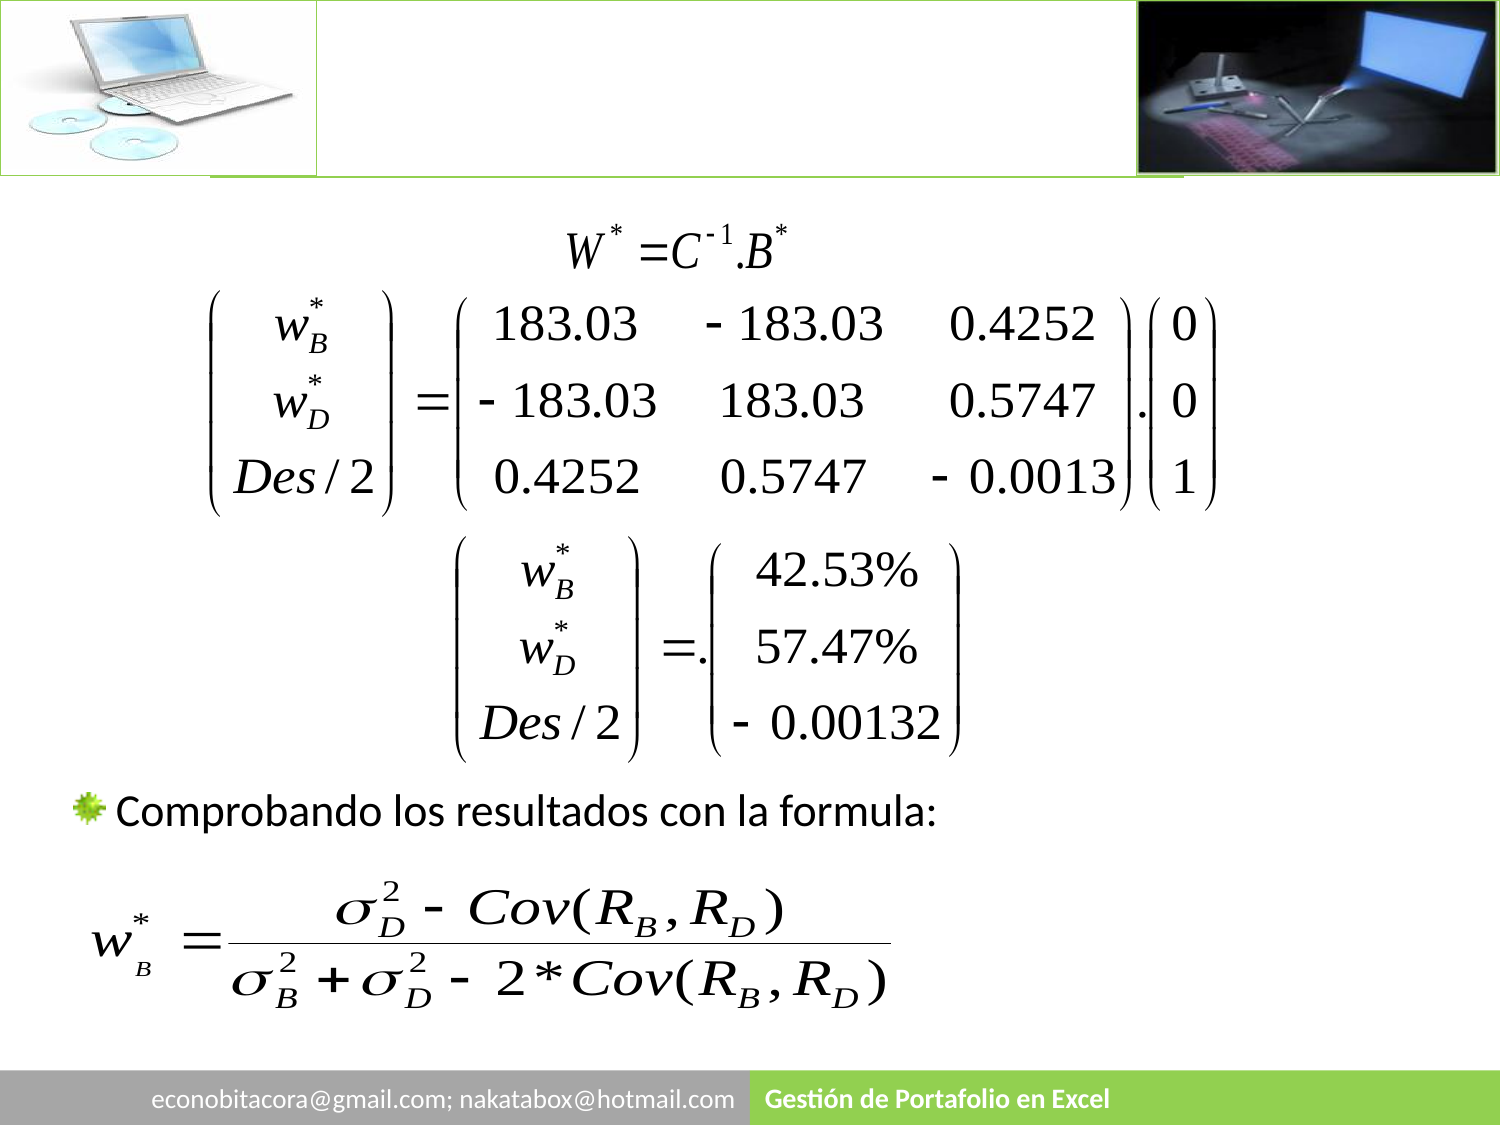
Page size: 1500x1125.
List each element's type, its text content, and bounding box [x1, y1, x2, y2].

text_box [79, 865, 906, 1021]
text_box Gestión de Portafolio en Excel [749, 1070, 1500, 1125]
picture [1136, 0, 1500, 177]
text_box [198, 281, 1231, 528]
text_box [445, 527, 977, 774]
text_box [318, 0, 1134, 178]
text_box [562, 210, 798, 279]
text_box Comprobando los resultados con la formula: [58, 773, 1430, 844]
picture [0, 0, 317, 177]
picture [73, 792, 106, 825]
text_box econobitacora@gmail.com; nakatabox@hotmail.com [0, 1070, 749, 1125]
